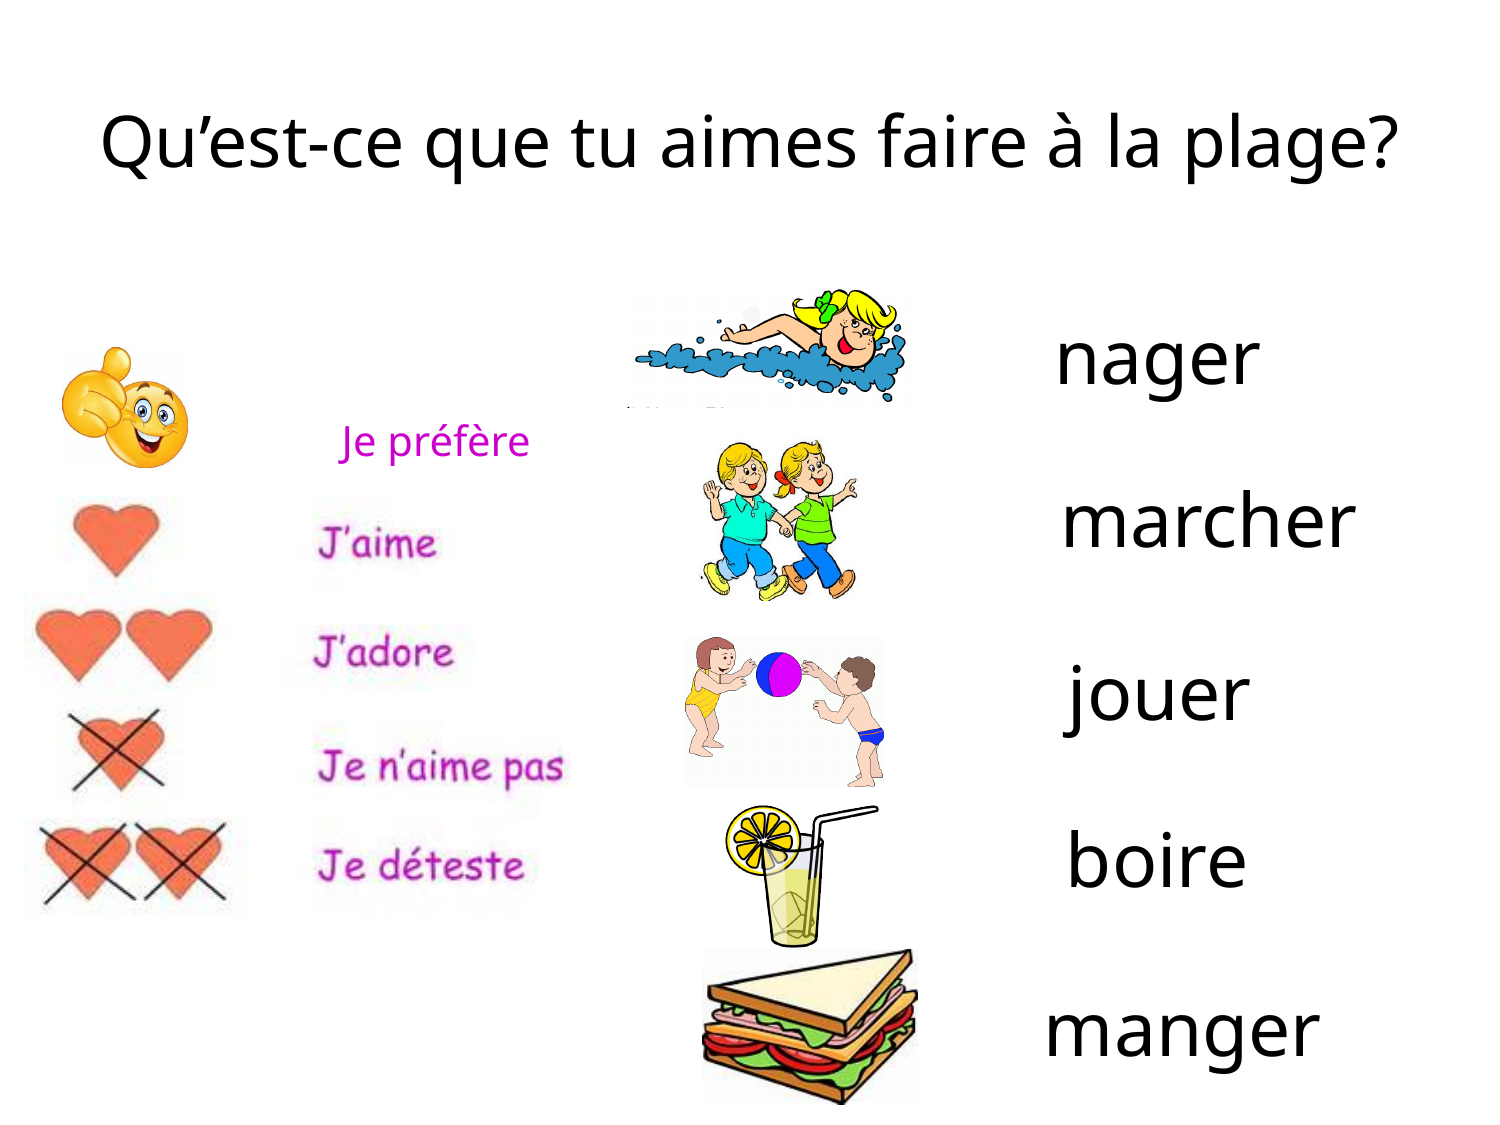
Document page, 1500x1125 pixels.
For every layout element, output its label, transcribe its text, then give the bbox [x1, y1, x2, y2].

title Qu’est-ce que tu aimes faire à la plage? [75, 45, 1425, 233]
picture [626, 287, 913, 408]
picture [702, 949, 918, 1105]
picture [24, 347, 628, 918]
picture [698, 435, 870, 601]
text_box marcher [1045, 465, 1373, 571]
text_box jouer [1053, 638, 1268, 743]
text_box manger [1029, 974, 1337, 1079]
text_box boire [1051, 805, 1264, 910]
picture [725, 804, 879, 948]
text_box nager [1039, 301, 1277, 407]
text_box Je préfère [326, 407, 546, 463]
picture [684, 636, 884, 787]
